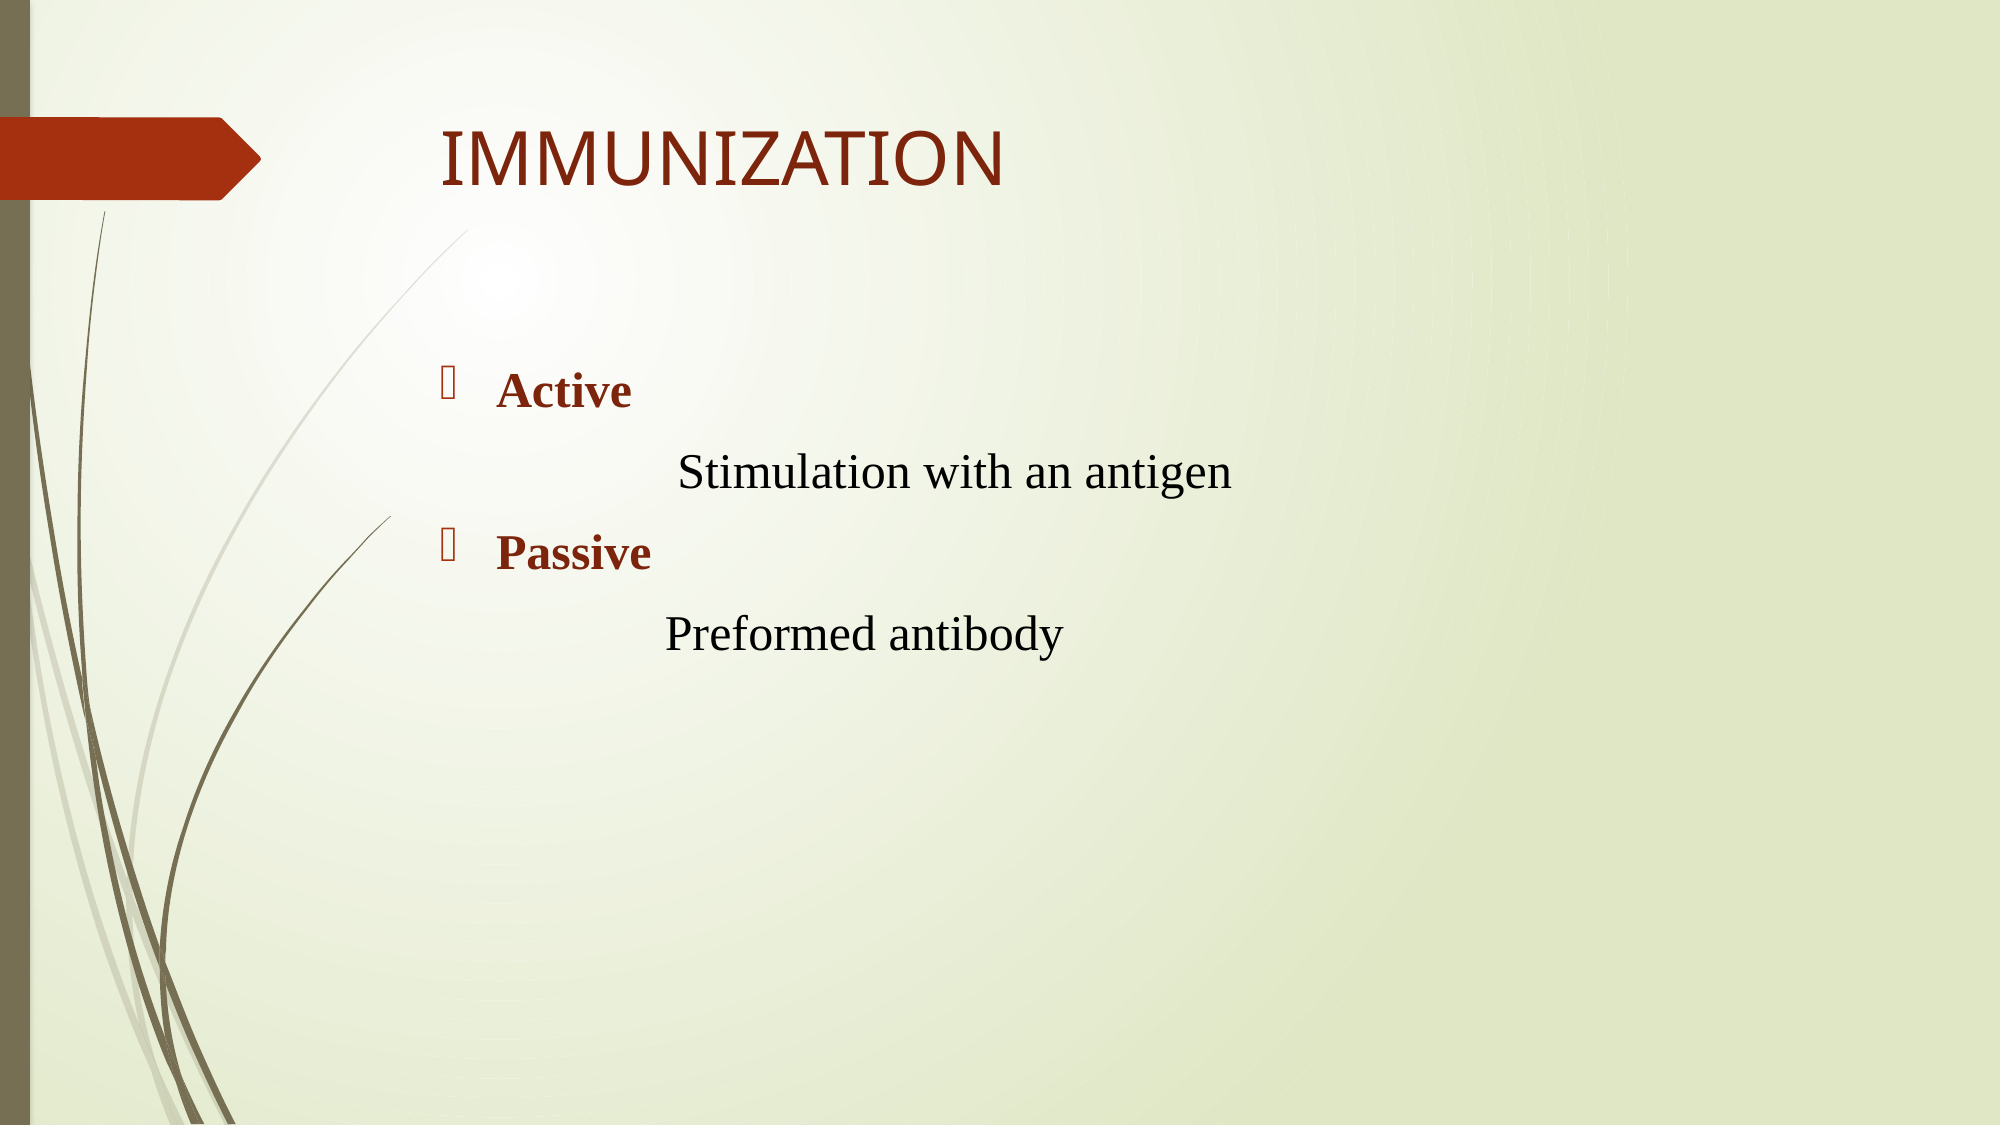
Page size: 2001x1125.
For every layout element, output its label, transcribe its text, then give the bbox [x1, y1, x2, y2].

list Active Stimulation with an antigen Passive Preformed antibody [424, 350, 1888, 970]
title IMMUNIZATION [425, 102, 1888, 313]
